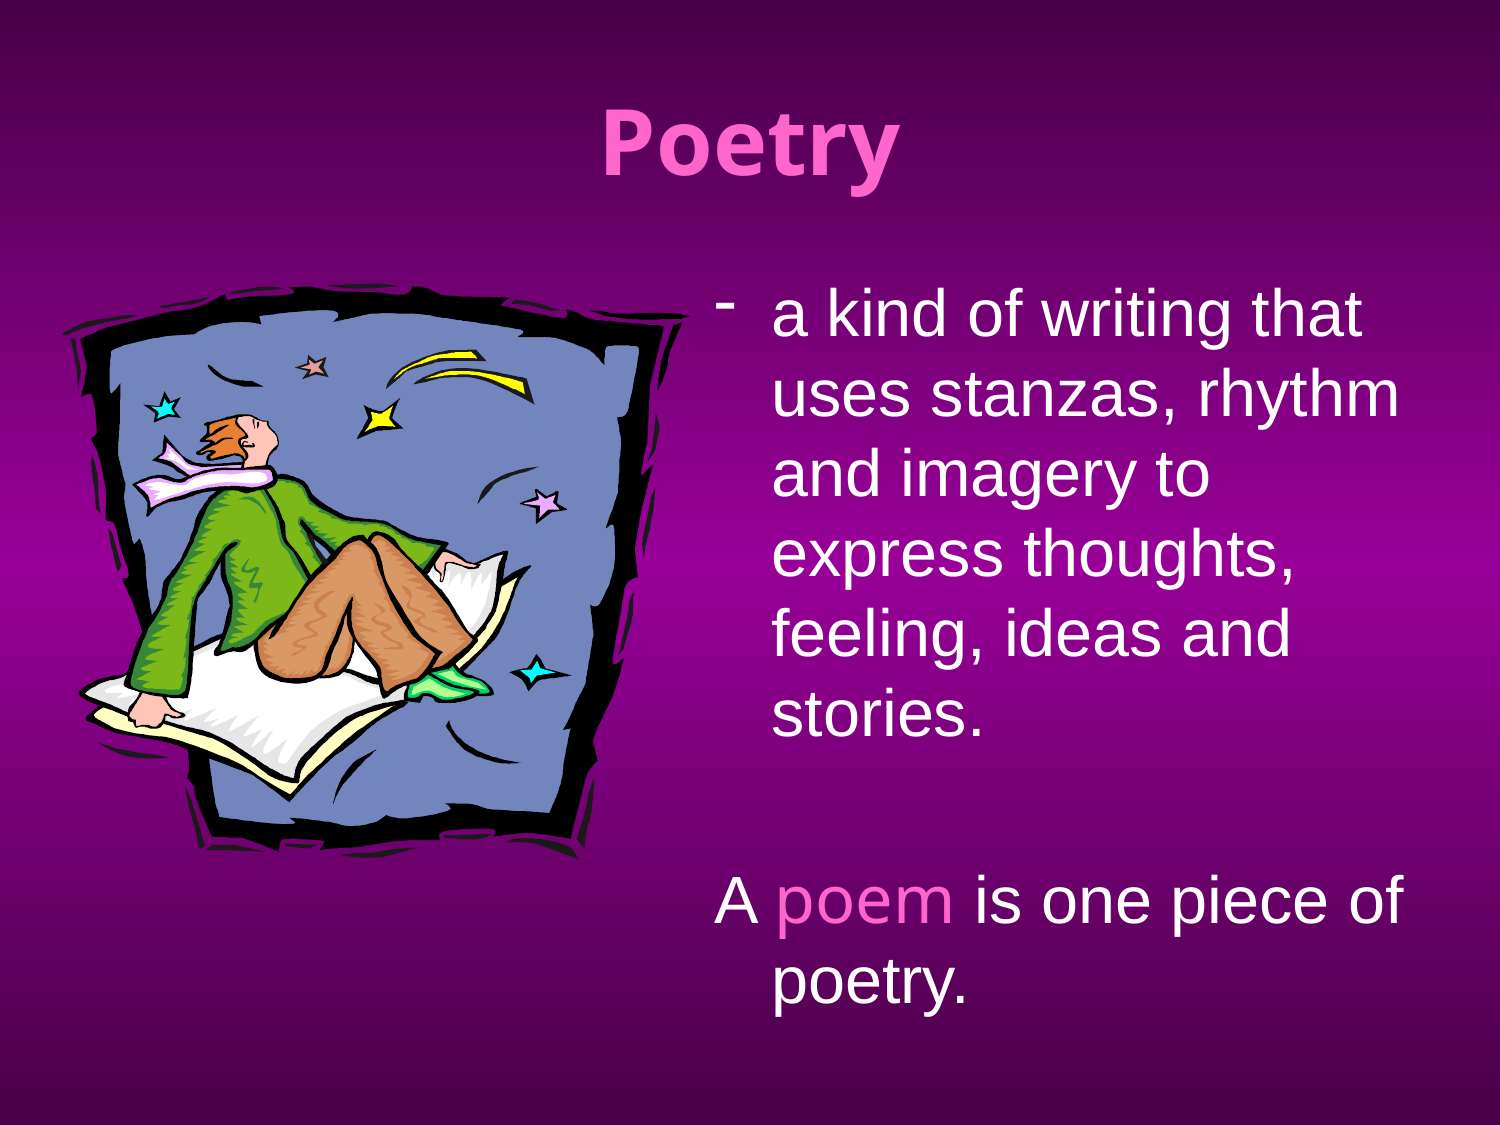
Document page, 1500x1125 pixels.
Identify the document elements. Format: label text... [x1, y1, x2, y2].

picture [62, 274, 701, 869]
list a kind of writing that uses stanzas, rhythm and imagery to express thoughts, feeling, ideas and stories. A poem is one piece of poetry. [699, 262, 1426, 1051]
title Poetry [74, 44, 1426, 233]
